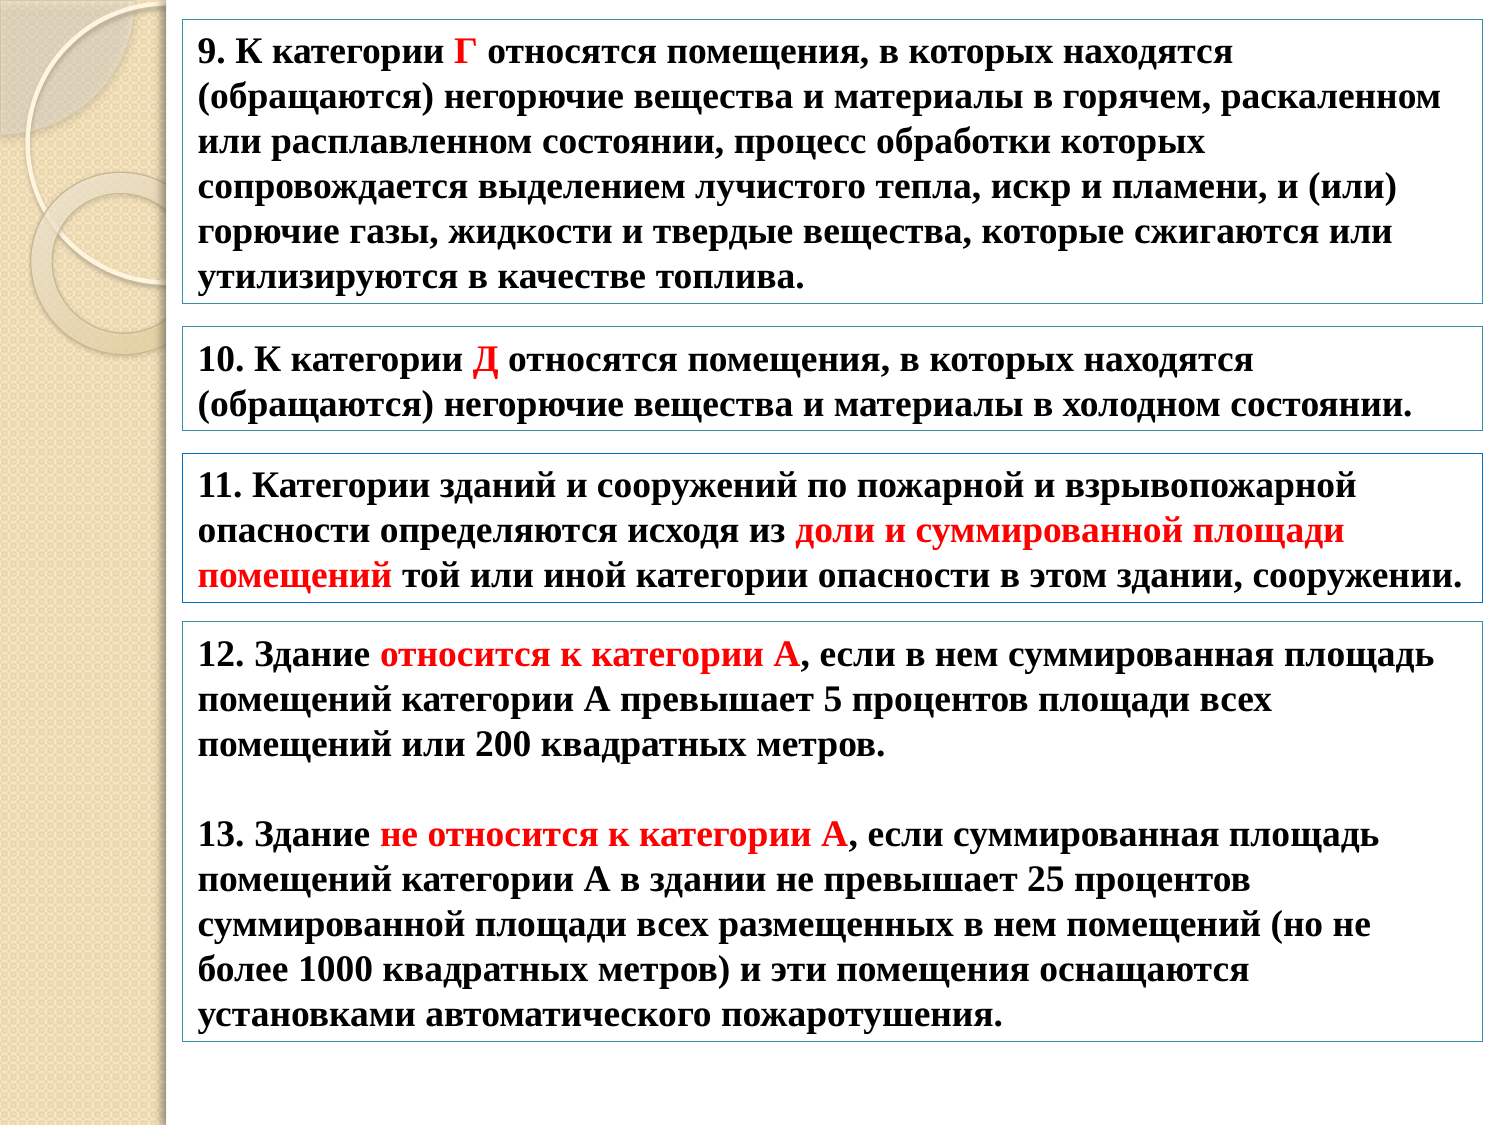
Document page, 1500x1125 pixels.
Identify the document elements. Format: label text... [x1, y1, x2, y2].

text_box 10. К категории Д относятся помещения, в которых находятся (обращаются) негорючие вещества и материалы в холодном состоянии. [182, 326, 1483, 431]
text_box 9. К категории Г относятся помещения, в которых находятся (обращаются) негорючие вещества и материалы в горячем, раскаленном или расплавленном состоянии, процесс обработки которых сопровождается выделением лучистого тепла, искр и пламени, и (или) горючие газы, жидкости и твердые вещества, которые сжигаются или утилизируются в качестве топлива. [182, 19, 1483, 304]
text_box 12. Здание относится к категории А, если в нем суммированная площадь помещений категории А превышает 5 процентов площади всех помещений или 200 квадратных метров. 13. Здание не относится к категории А, если суммированная площадь помещений категории А в здании не превышает 25 процентов суммированной площади всех размещенных в нем помещений (но не более 1000 квадратных метров) и эти помещения оснащаются установками автоматического пожаротушения. [182, 621, 1483, 1042]
text_box 11. Категории зданий и сооружений по пожарной и взрывопожарной опасности определяются исходя из доли и суммированной площади помещений той или иной категории опасности в этом здании, сооружении. [182, 453, 1483, 603]
